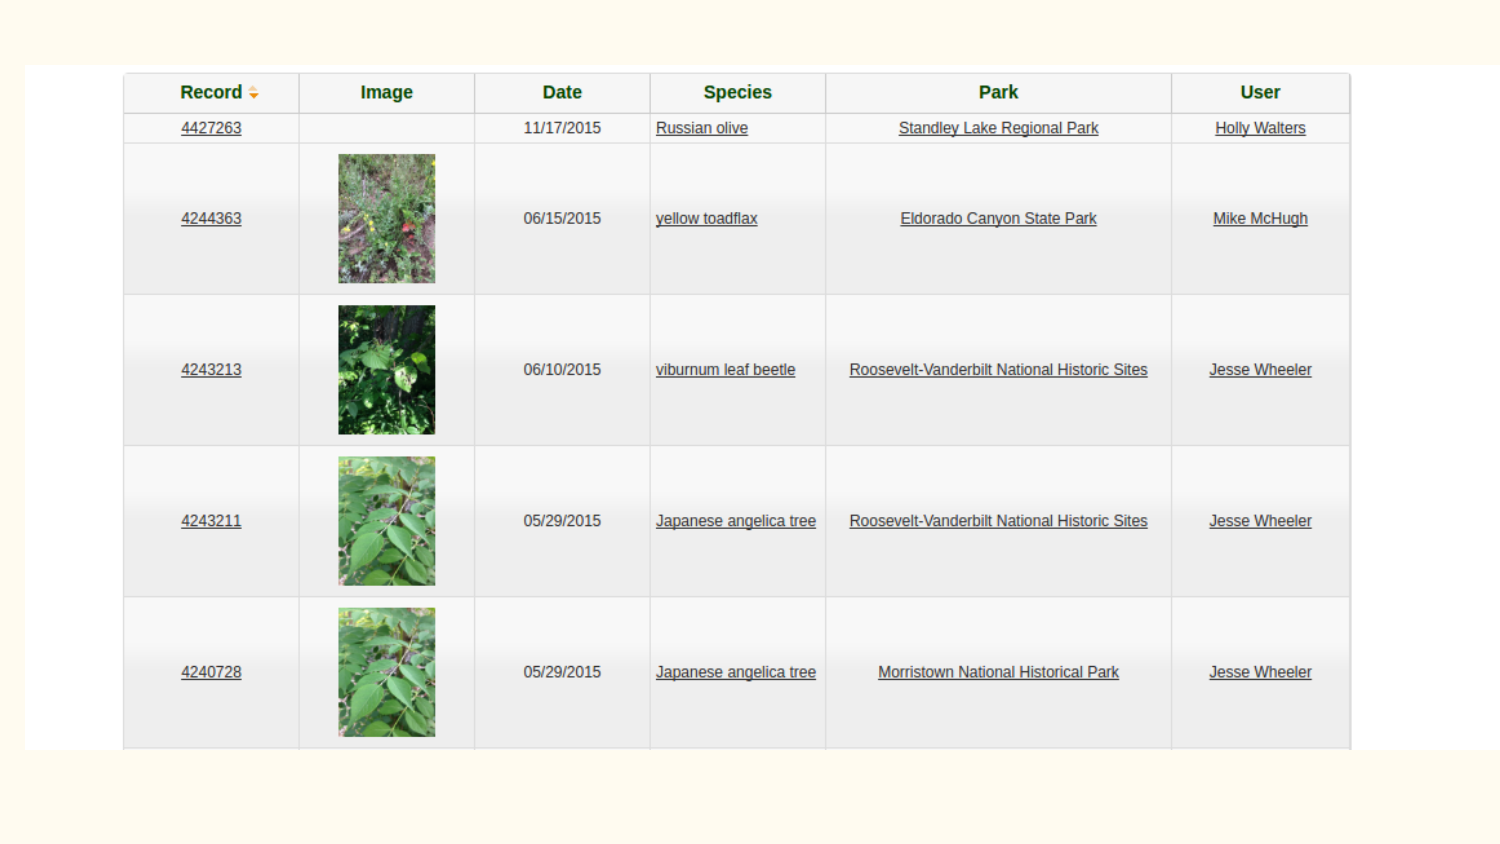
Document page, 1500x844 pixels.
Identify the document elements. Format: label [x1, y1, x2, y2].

picture [25, 65, 1500, 750]
